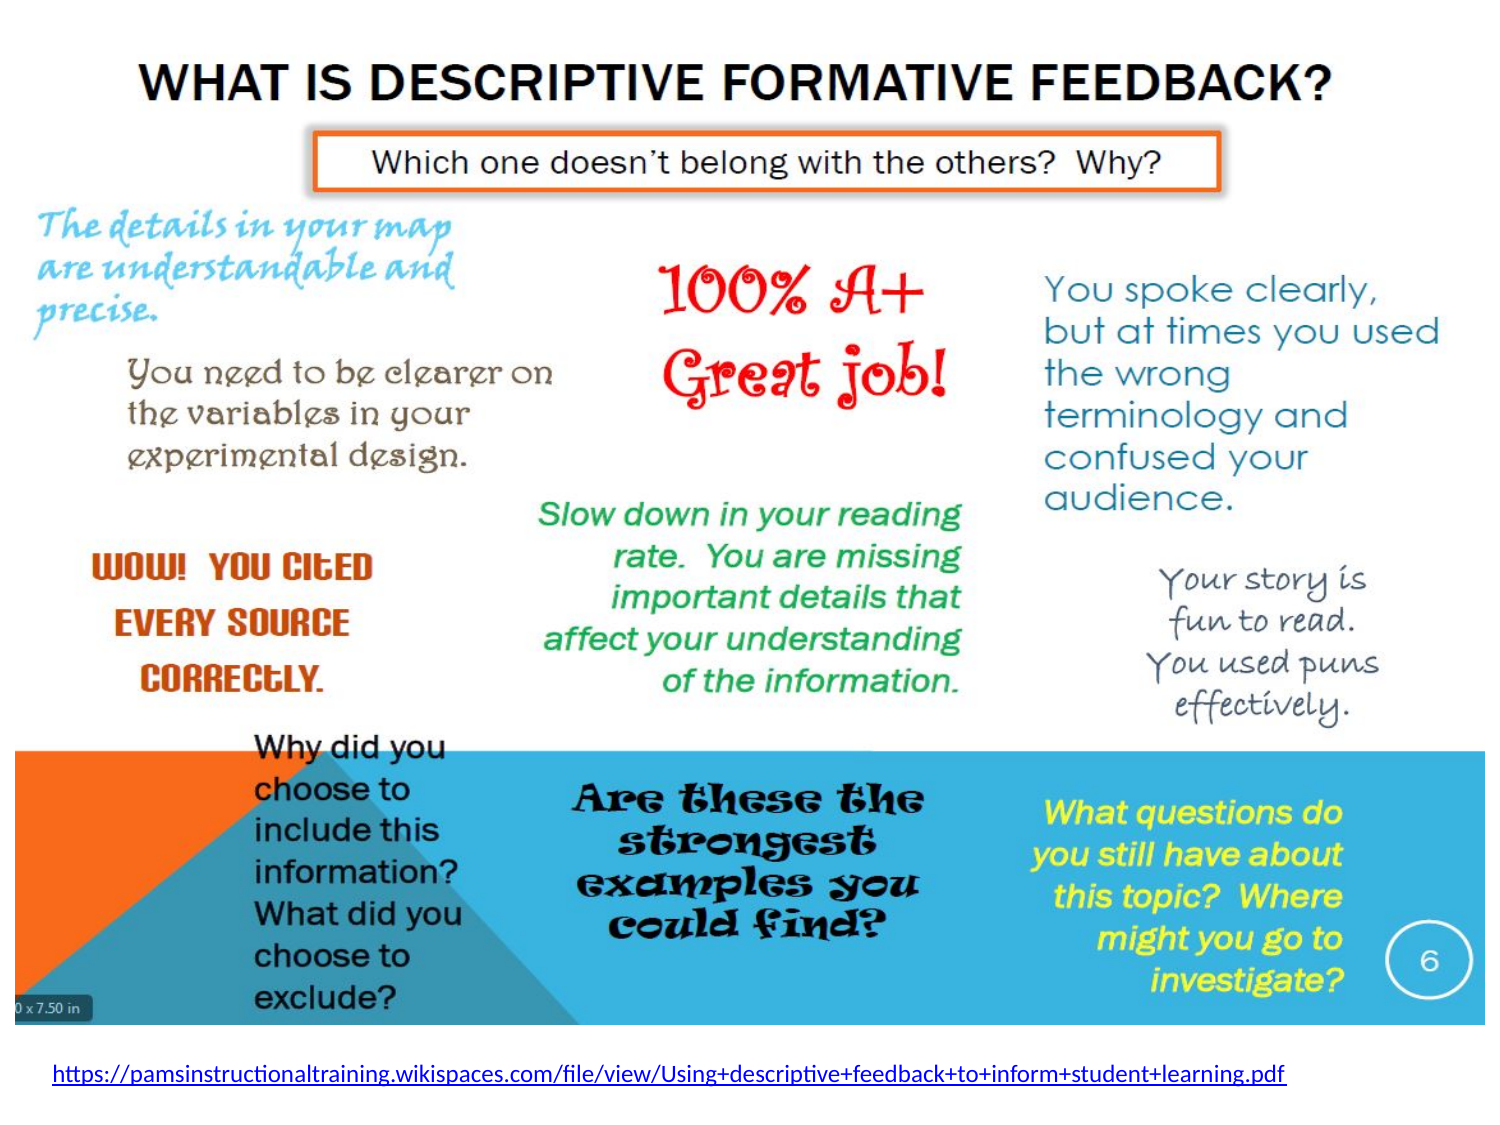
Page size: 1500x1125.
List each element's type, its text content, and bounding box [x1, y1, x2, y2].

text_box https://pamsinstructionaltraining.wikispaces.com/file/view/Using+descriptive+feedback+to+inform+student+learning.pdf [37, 1050, 1463, 1095]
picture [15, 0, 1485, 1026]
